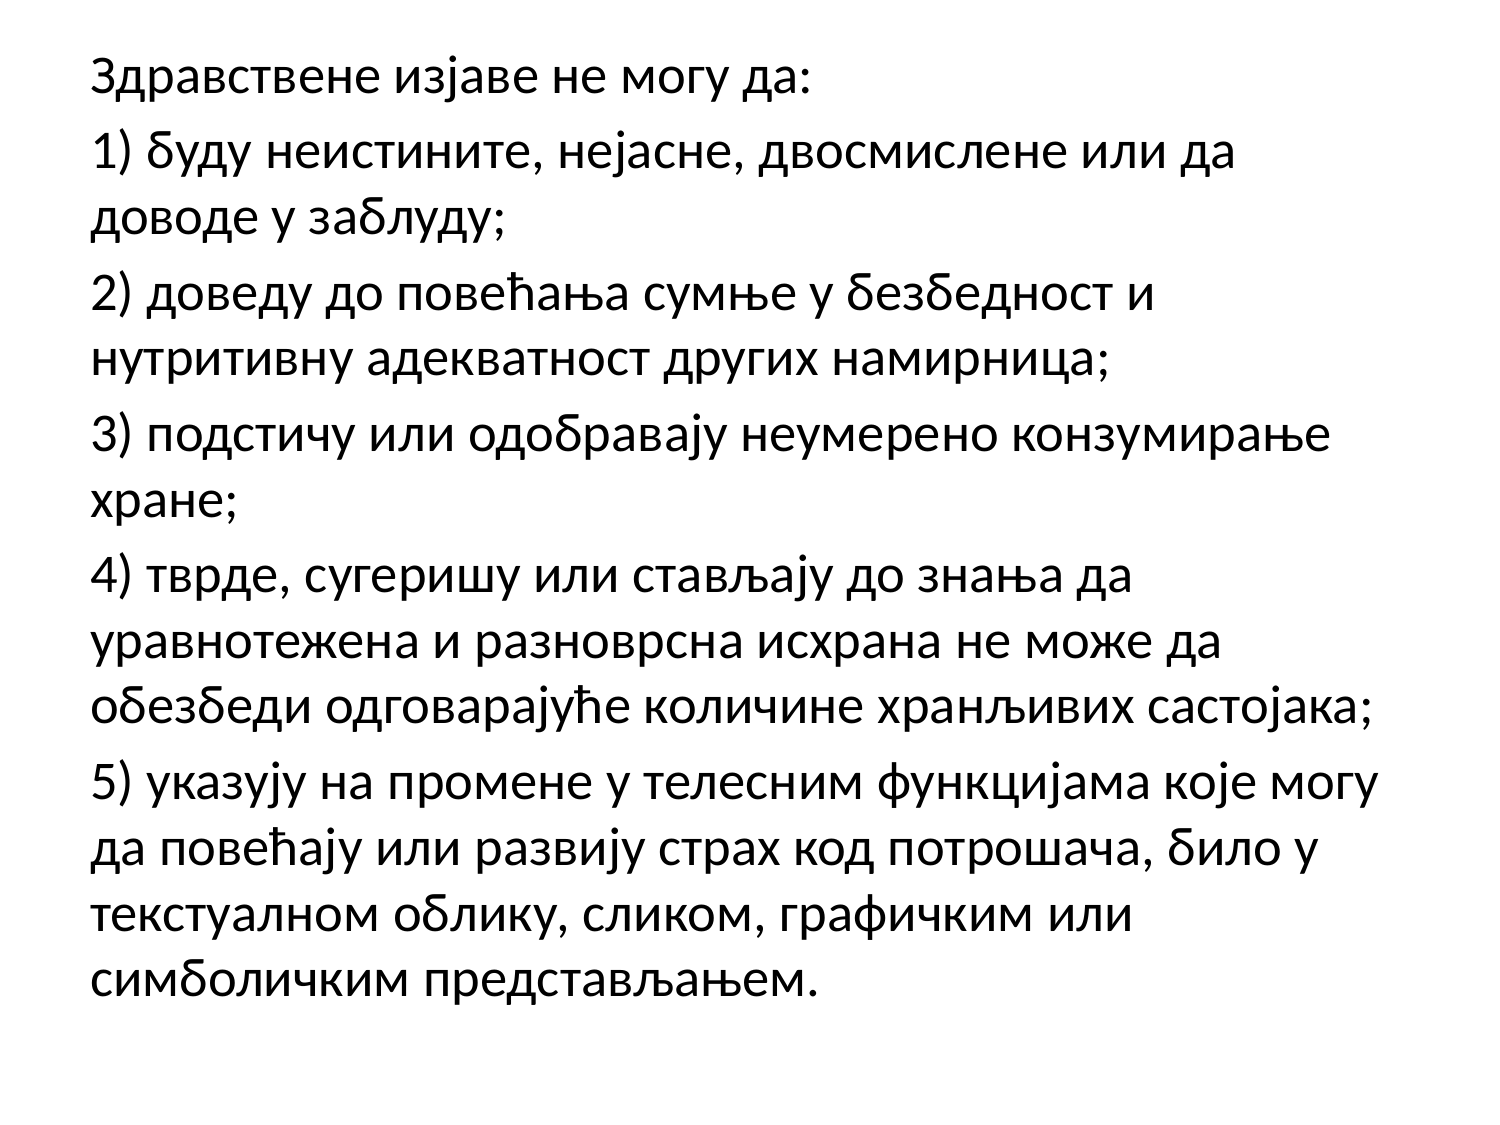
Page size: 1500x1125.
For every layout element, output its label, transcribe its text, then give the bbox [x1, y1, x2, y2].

list Здравствене изјаве не могу да: 1) буду неистините, нејасне, двосмислене или да доводе у заблуду; 2) доведу до повећања сумње у безбедност и нутритивну адекватност других намирница; 3) подстичу или одобравају неумерено конзумирање хране; 4) тврде, сугеришу или стављају до знања да уравнотежена и разноврсна исхрана не може да обезбеди одговарајуће количине хранљивих састојака; 5) указују на промене у телесним функцијама које могу да повећају или развију страх код потрошача, било у текстуалном облику, сликом, графичким или симболичким представљањем. [75, 30, 1425, 1035]
